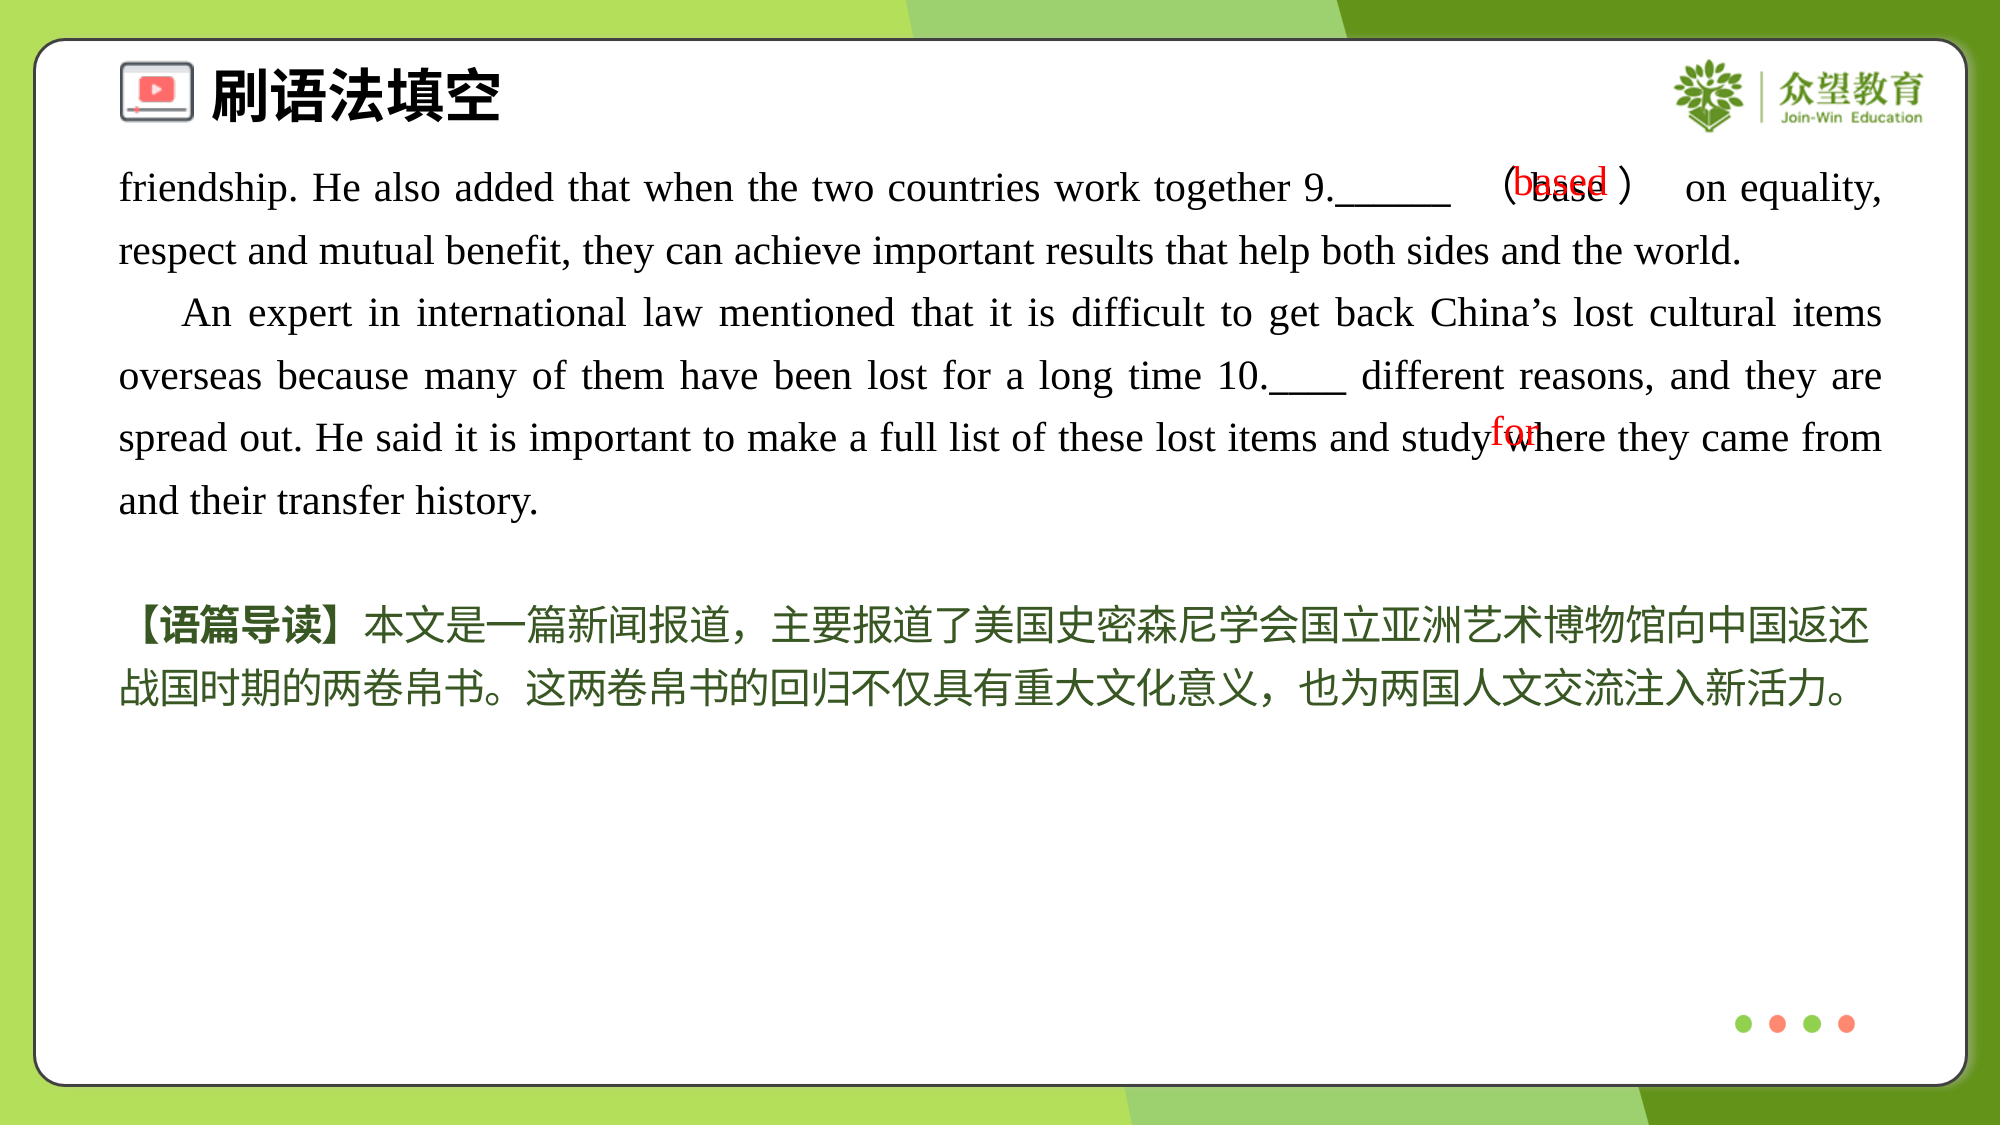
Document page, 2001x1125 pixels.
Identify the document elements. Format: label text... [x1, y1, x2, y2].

picture [0, 0, 2000, 1125]
text_box 【语篇导读】本文是一篇新闻报道，主要报道了美国史密森尼学会国立亚洲艺术博物馆向中国返还战国时期的两卷帛书。这两卷帛书的回归不仅具有重大文化意义，也为两国人文交流注入新活力。 [118, 586, 1883, 707]
text_box for [1485, 391, 1544, 449]
text_box friendship. He also added that when the two countries work together 9.______ （base） on equality, respect and mutual benefit, they can achieve important results that help both sides and the world. An expert in international law mentioned that it is difficult to get back China’s lost cultural items overseas because many of them have been lost for a long time 10.____ different reasons, and they are spread out. He said it is important to make a full list of these lost items and study where they came from and their transfer history. [118, 147, 1883, 580]
text_box based [1508, 141, 1613, 199]
